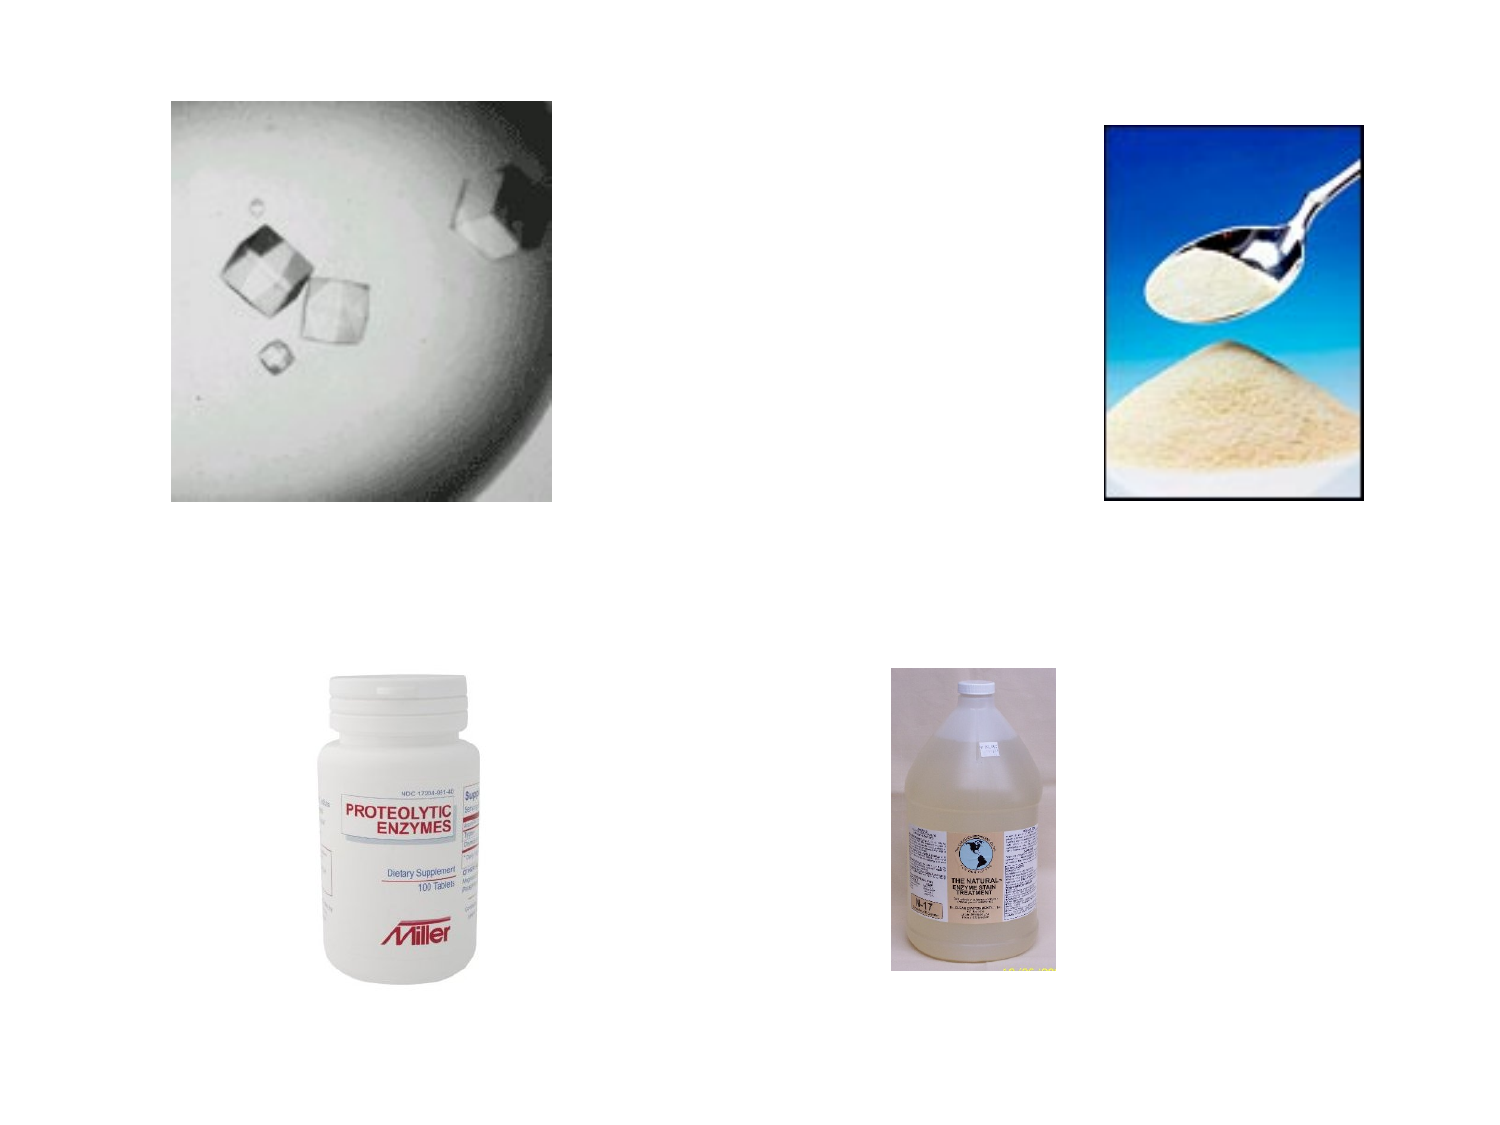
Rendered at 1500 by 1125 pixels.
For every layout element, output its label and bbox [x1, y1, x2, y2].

picture [891, 668, 1057, 972]
picture [1104, 125, 1365, 501]
picture [170, 101, 552, 502]
picture [300, 656, 492, 995]
